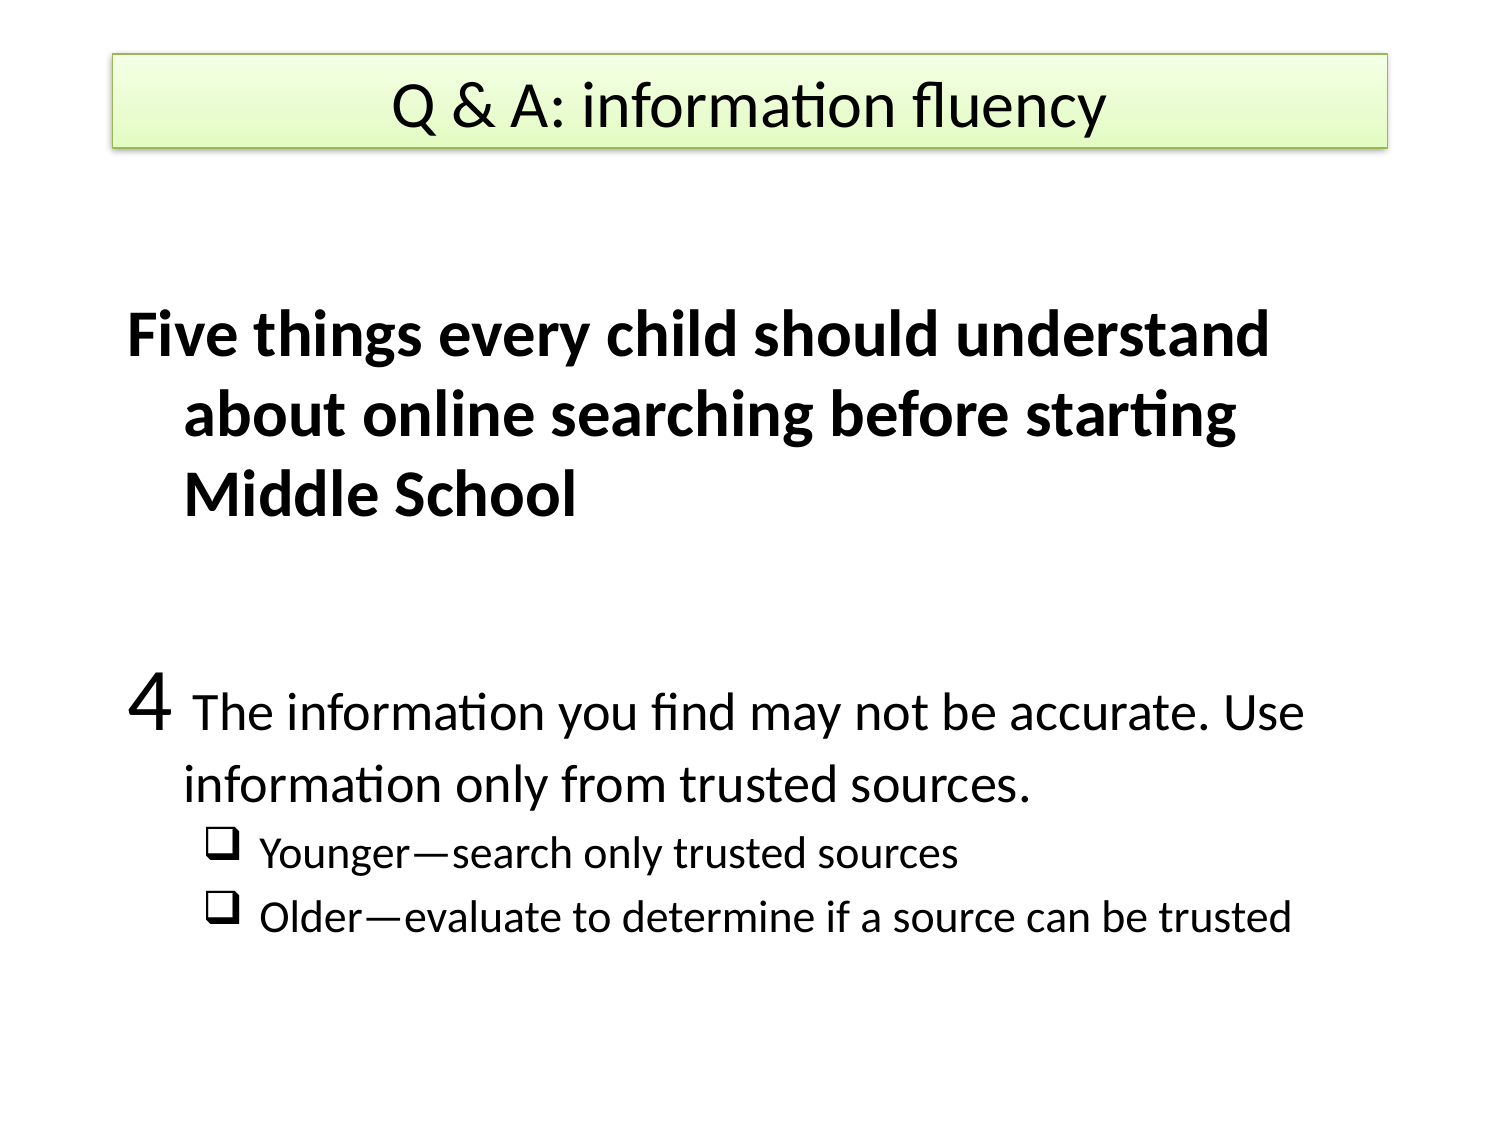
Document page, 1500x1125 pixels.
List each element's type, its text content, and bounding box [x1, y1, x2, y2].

list Five things every child should understand about online searching before starting Middle School 4 The information you find may not be accurate. Use information only from trusted sources. Younger—search only trusted sources Older—evaluate to determine if a source can be trusted [112, 282, 1413, 1006]
text_box Q & A: information fluency [112, 53, 1388, 149]
